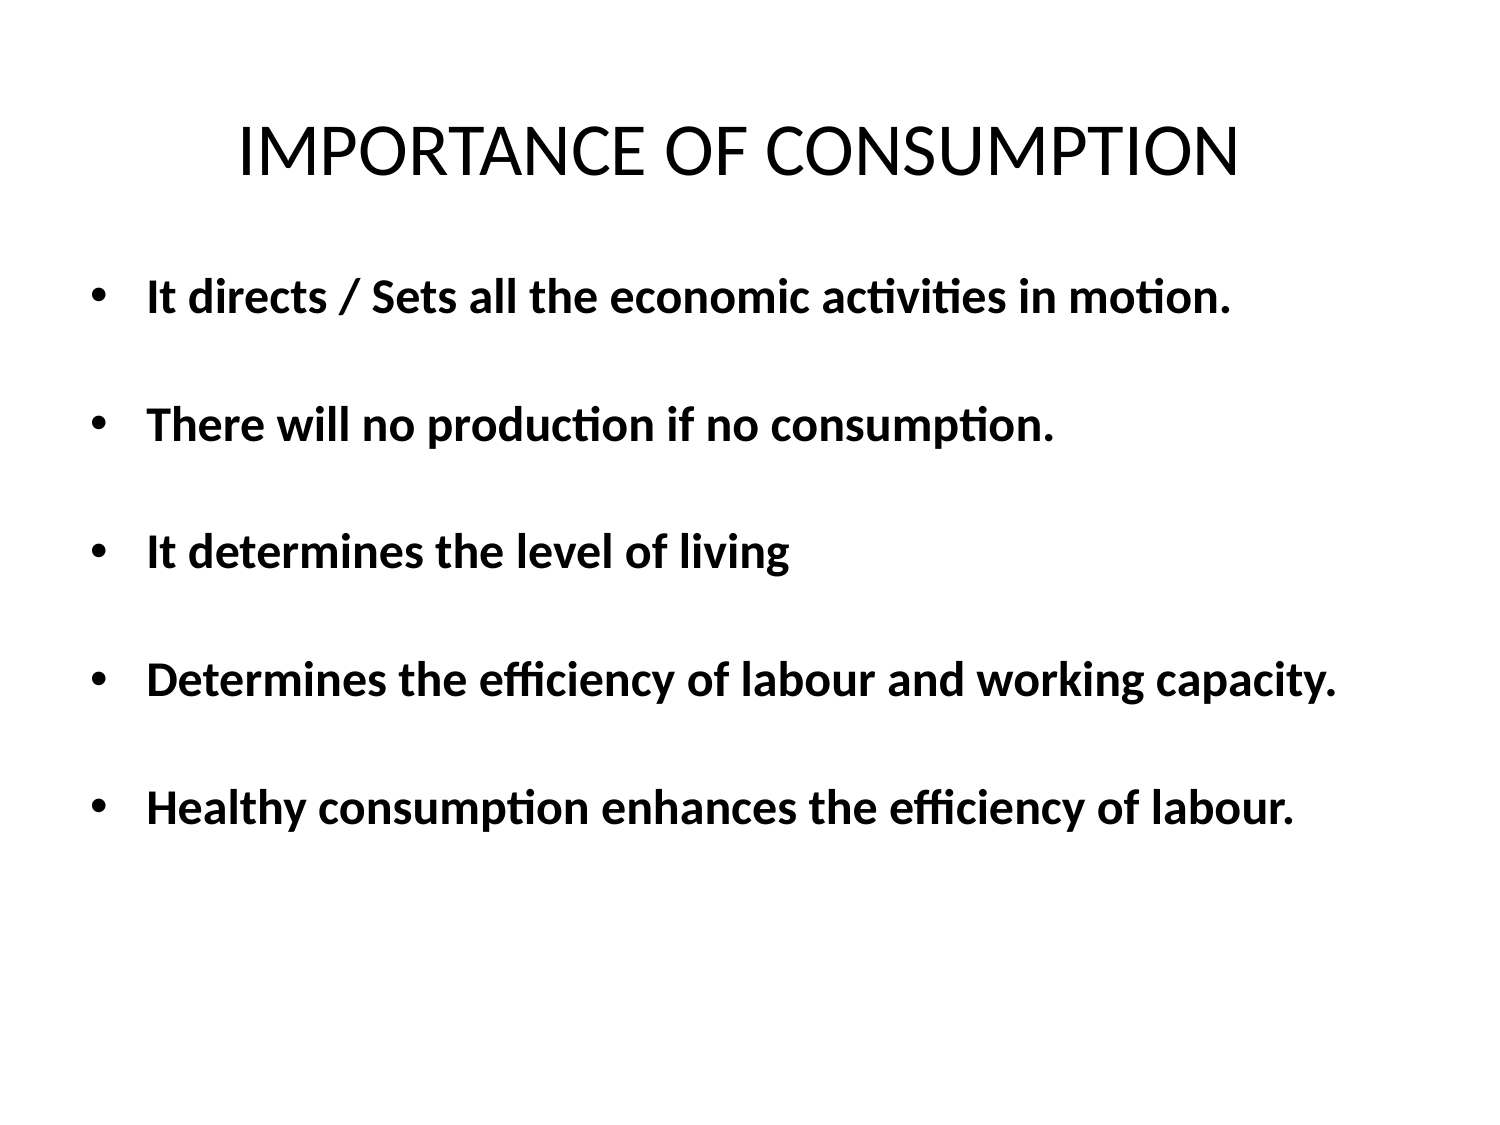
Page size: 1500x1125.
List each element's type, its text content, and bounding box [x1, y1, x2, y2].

title IMPORTANCE OF CONSUMPTION [75, 45, 1425, 233]
list It directs / Sets all the economic activities in motion. There will no production if no consumption. It determines the level of living Determines the efficiency of labour and working capacity. Healthy consumption enhances the efficiency of labour. [75, 262, 1425, 1005]
